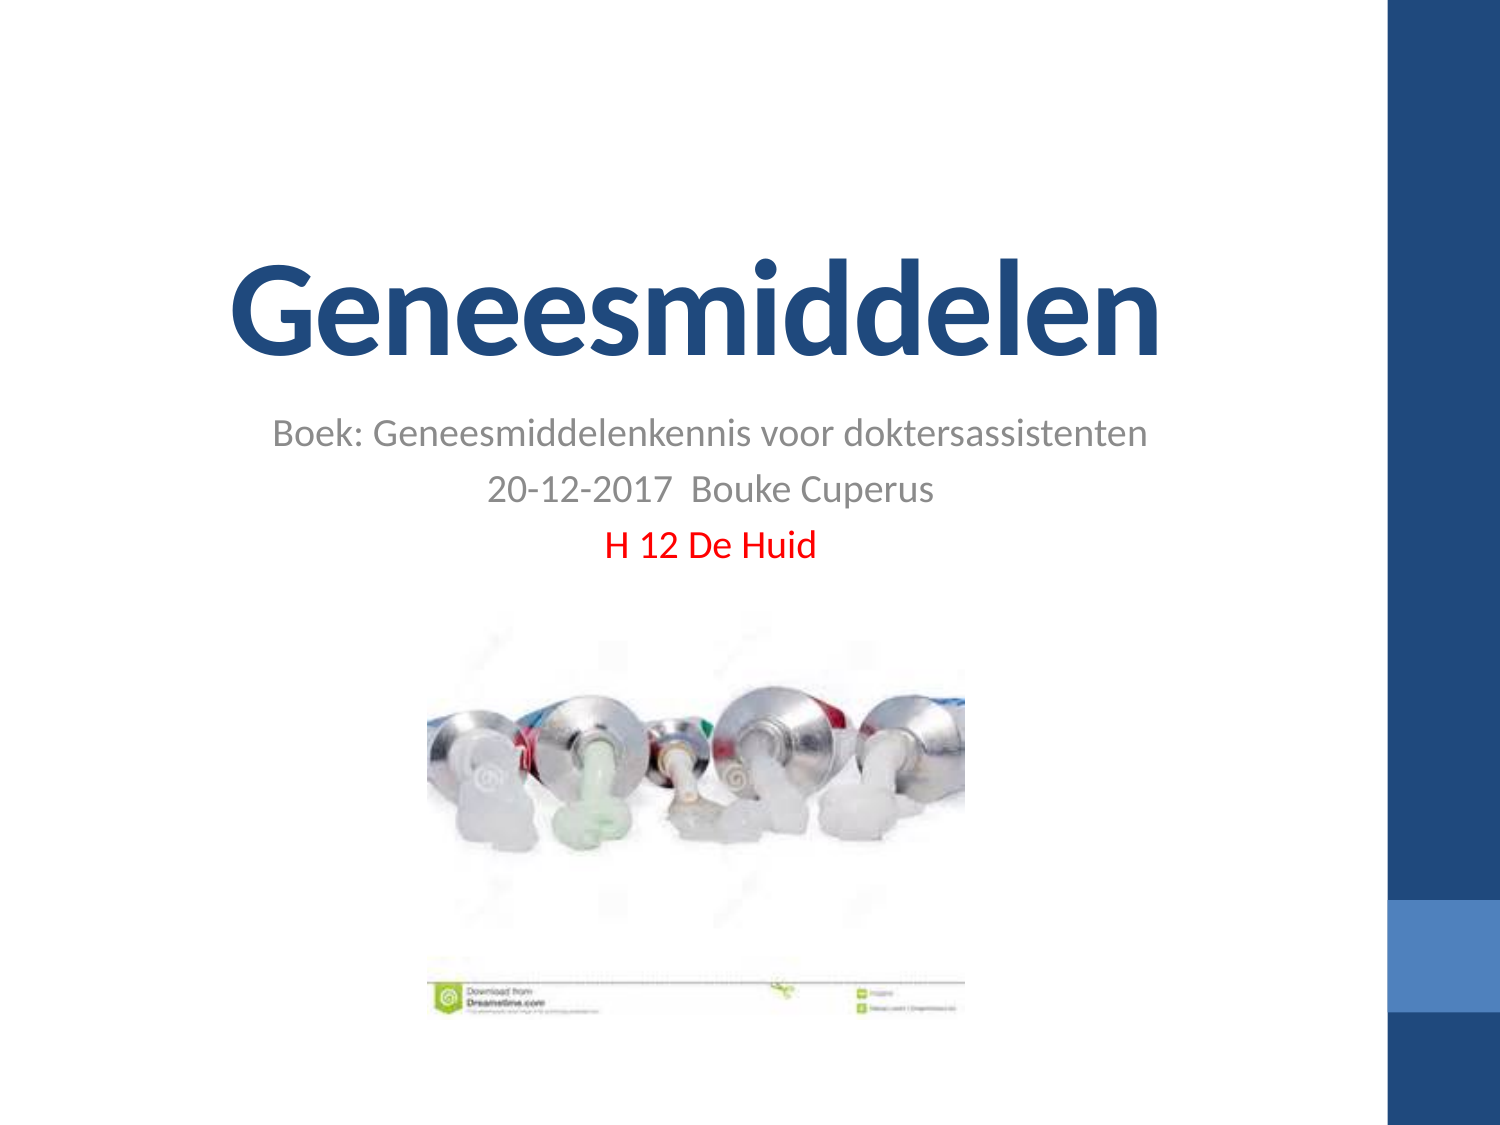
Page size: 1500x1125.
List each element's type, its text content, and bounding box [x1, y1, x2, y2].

title Geneesmiddelen [78, 210, 1316, 394]
subtitle Boek: Geneesmiddelenkennis voor doktersassistenten 20-12-2017 Bouke Cuperus H 12 De Huid [181, 398, 1242, 574]
picture [427, 583, 966, 1020]
